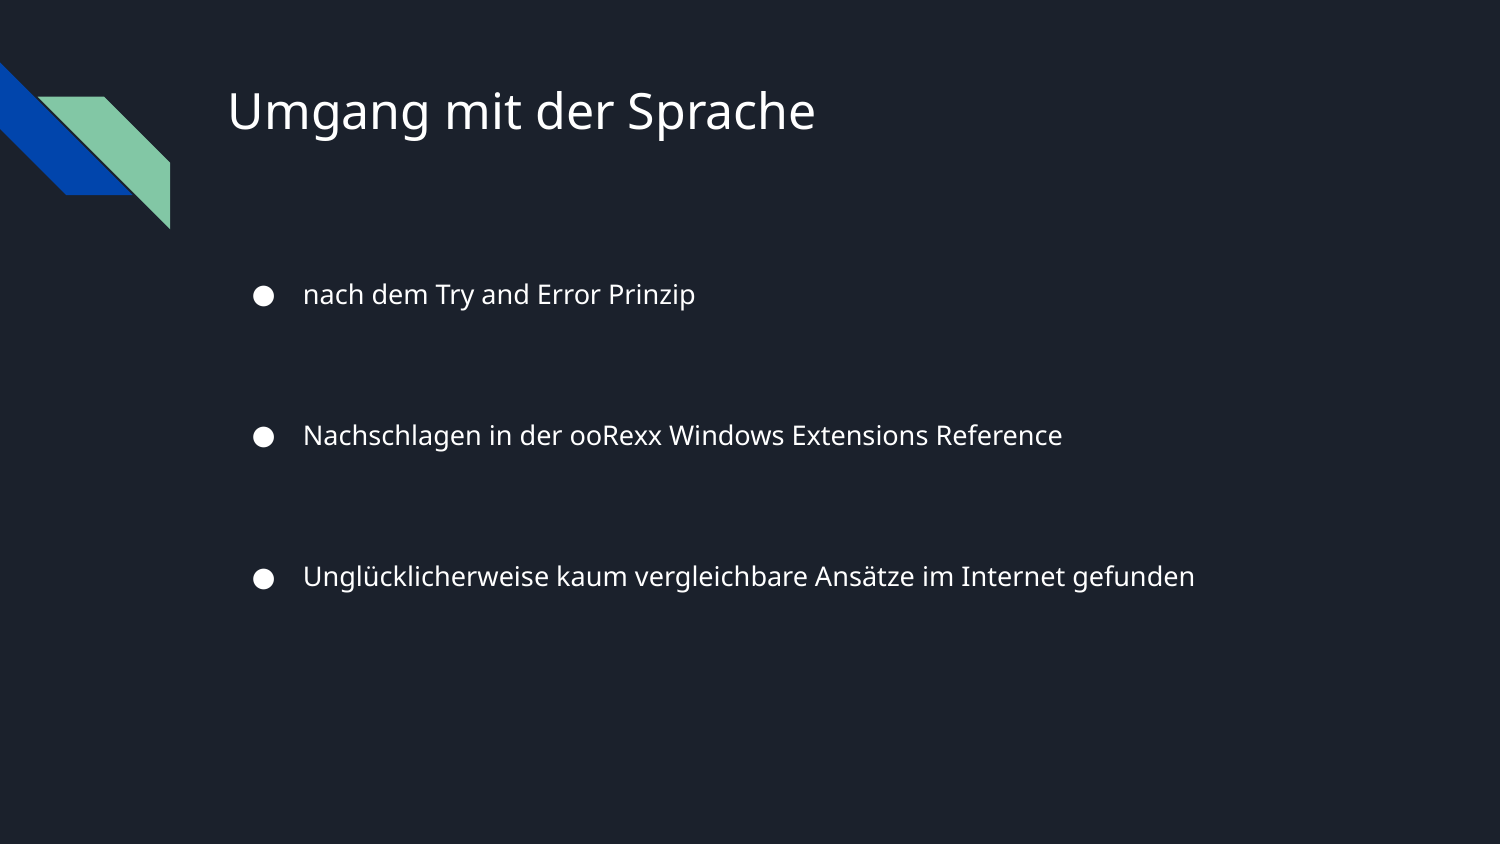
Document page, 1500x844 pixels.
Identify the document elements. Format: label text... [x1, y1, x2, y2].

list nach dem Try and Error Prinzip Nachschlagen in der ooRexx Windows Extensions Reference Unglücklicherweise kaum vergleichbare Ansätze im Internet gefunden [212, 257, 1368, 735]
title Umgang mit der Sprache [212, 64, 1368, 215]
